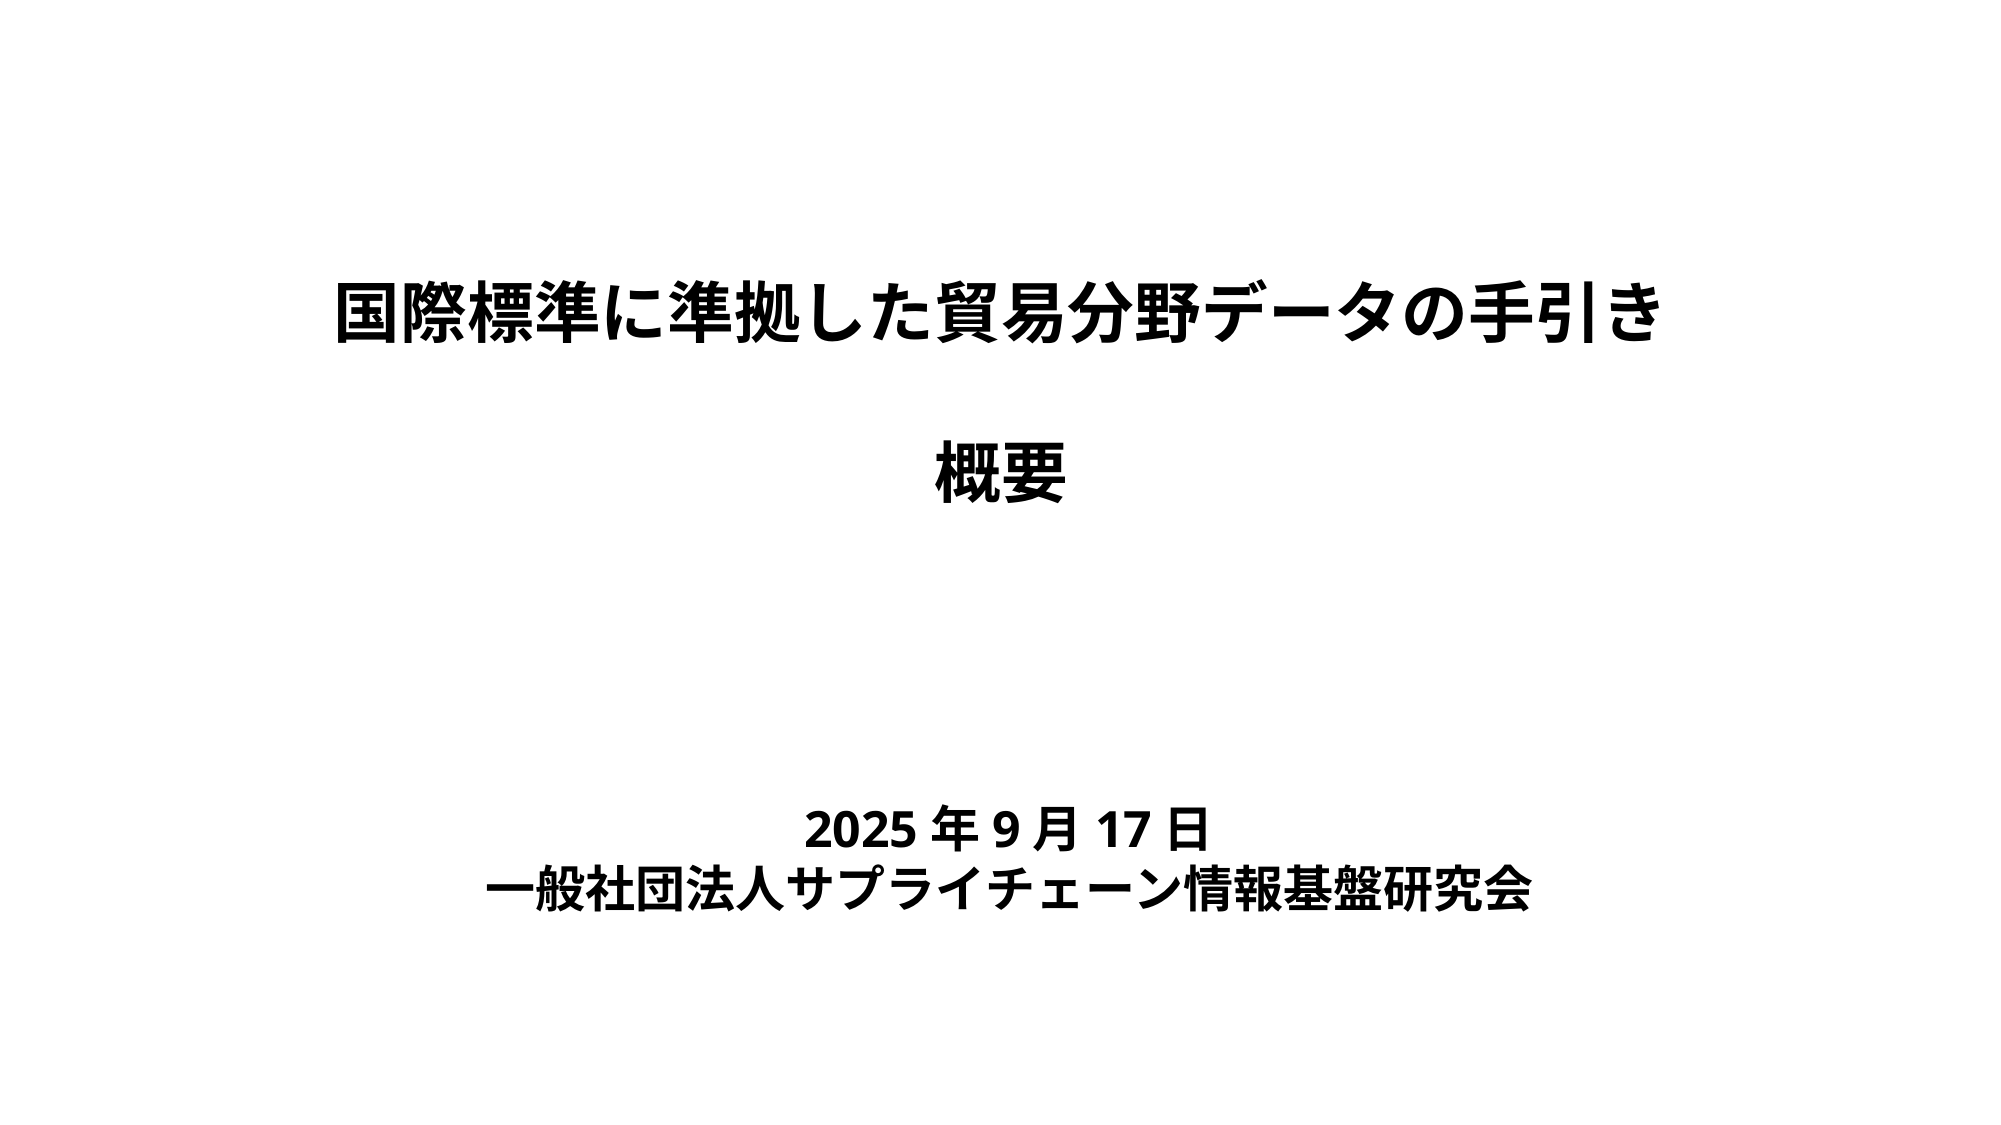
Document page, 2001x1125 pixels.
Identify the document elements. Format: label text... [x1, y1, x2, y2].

text_box 国際標準に準拠した貿易分野データの手引き 概要 [176, 263, 1827, 519]
text_box 2025年9月17日 一般社団法人サプライチェーン情報基盤研究会 [191, 789, 1827, 925]
